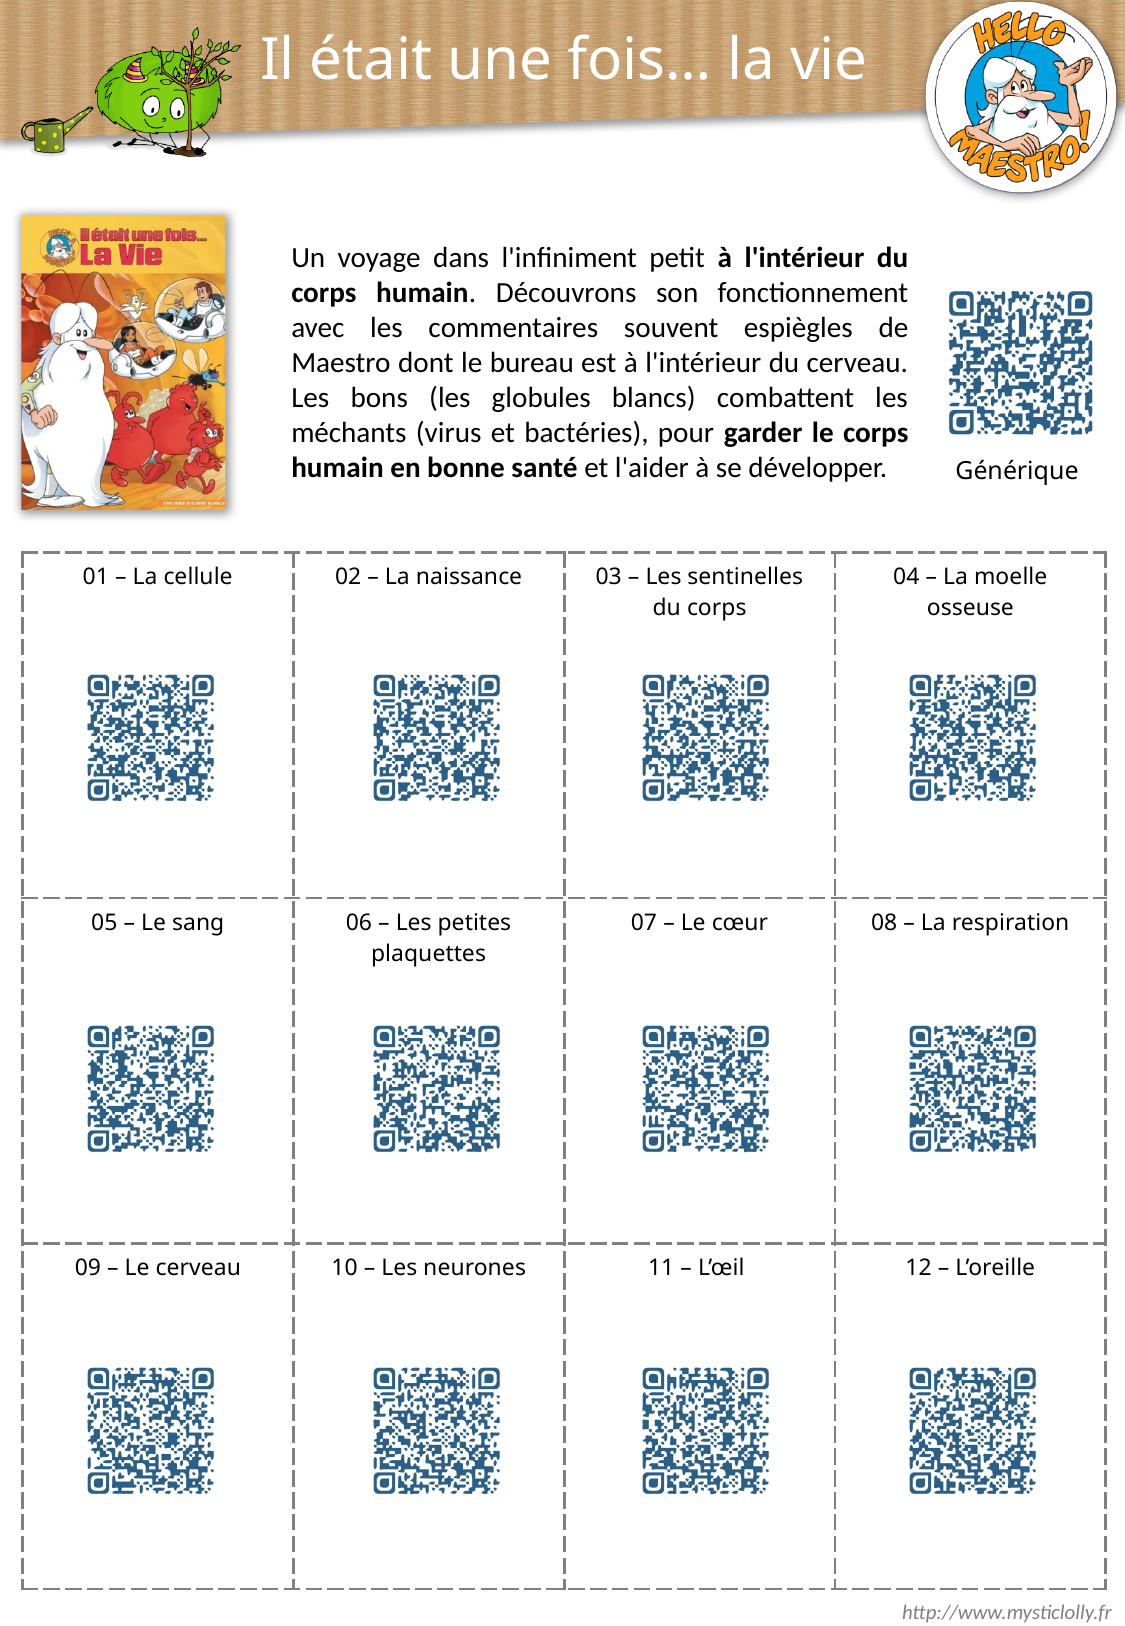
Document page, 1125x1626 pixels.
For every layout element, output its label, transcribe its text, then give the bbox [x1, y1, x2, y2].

picture [630, 1013, 781, 1164]
text_box Générique [928, 447, 1106, 493]
table_cell 12 – L’oreille [835, 1244, 1106, 1589]
table_cell 11 – L’œil [564, 1244, 835, 1589]
picture [21, 27, 241, 157]
picture [897, 1355, 1048, 1506]
picture [897, 1013, 1048, 1164]
table_cell 06 – Les petites plaquettes [293, 898, 564, 1244]
picture [630, 1355, 781, 1506]
picture [361, 1355, 512, 1506]
picture [361, 662, 512, 813]
table_cell 09 – Le cerveau [23, 1244, 293, 1589]
table_cell 05 – Le sang [23, 898, 293, 1244]
picture [897, 662, 1048, 813]
picture [935, 277, 1107, 448]
table_cell 10 – Les neurones [293, 1244, 564, 1589]
picture [361, 1013, 512, 1164]
picture [75, 1013, 226, 1164]
table_cell 07 – Le cœur [564, 898, 835, 1244]
picture [923, 0, 1119, 196]
table_header 04 – La moelle osseuse [835, 553, 1106, 898]
text_box Un voyage dans l'infiniment petit à l'intérieur du corps humain. Découvrons son fonctionnement avec les commentaires souvent espiègles de Maestro dont le bureau est à l'intérieur du cerveau. Les bons (les globules blancs) combattent les méchants (virus et bactéries), pour garder le corps humain en bonne santé et l'aider à se développer. [276, 231, 924, 491]
picture [21, 215, 226, 510]
text_box Il était une fois… la vie [240, 21, 888, 92]
table_header 03 – Les sentinelles du corps [564, 553, 835, 898]
picture [75, 1355, 226, 1506]
table_header 01 – La cellule [23, 553, 293, 898]
table_header 02 – La naissance [293, 553, 564, 898]
picture [630, 662, 781, 813]
text_box [0, 0, 917, 142]
picture [75, 662, 226, 813]
table_cell 08 – La respiration [835, 898, 1106, 1244]
